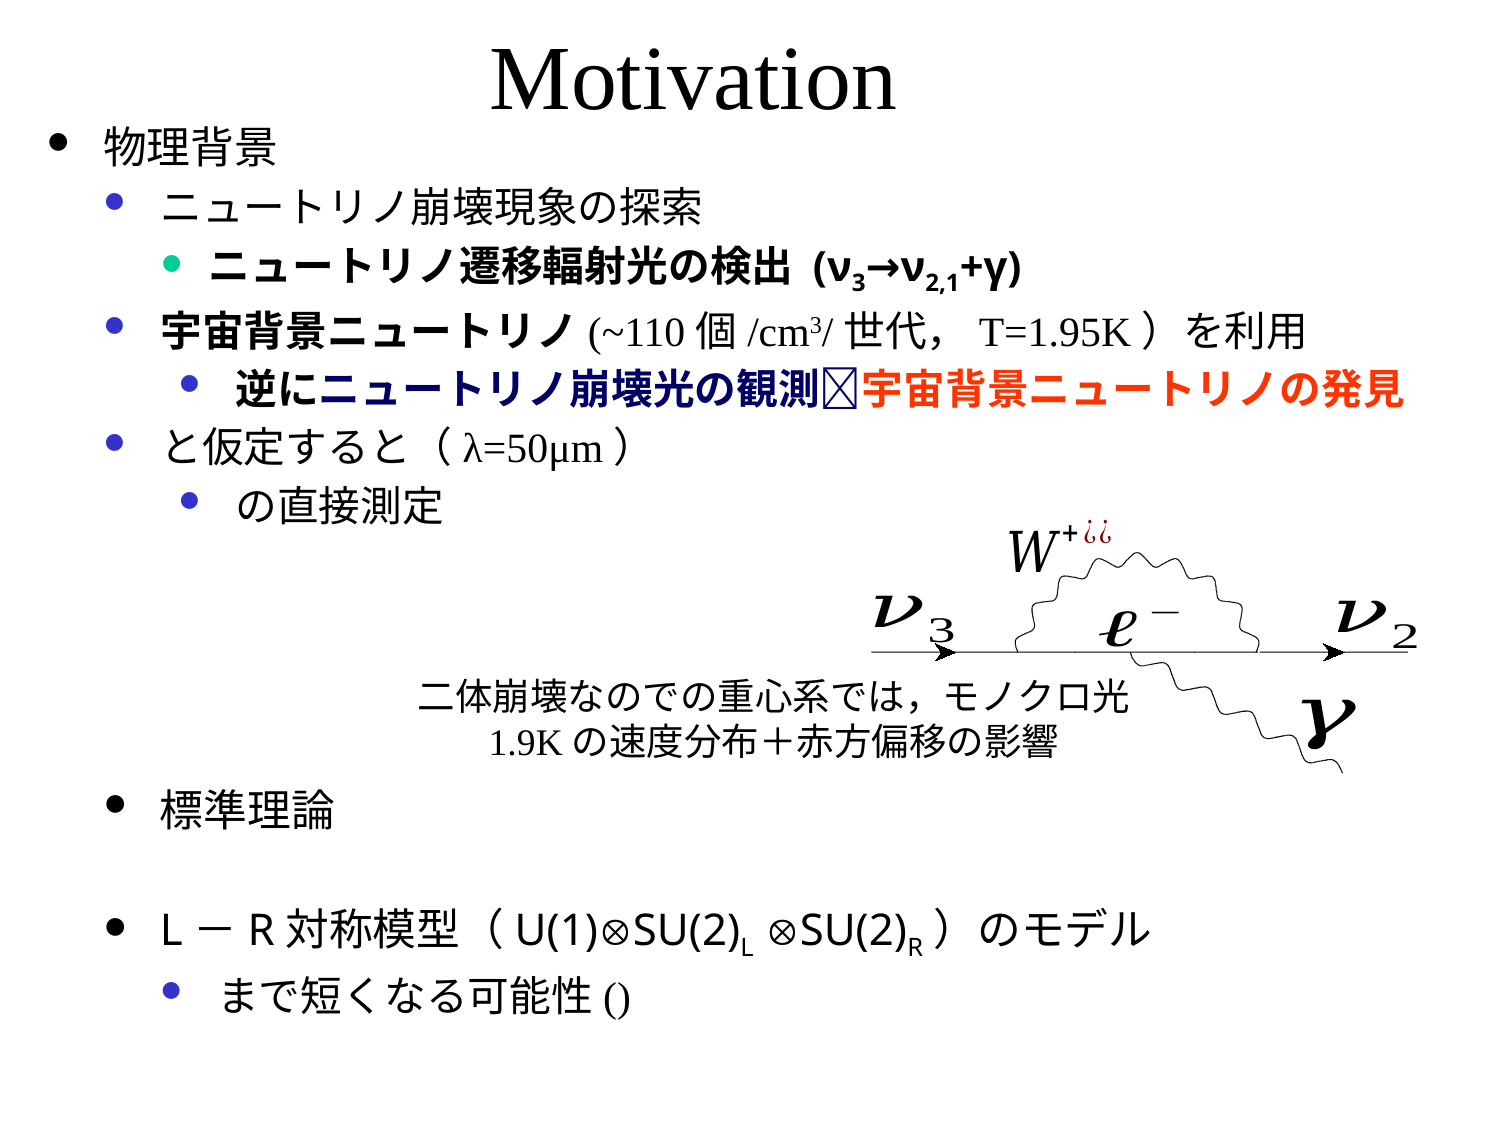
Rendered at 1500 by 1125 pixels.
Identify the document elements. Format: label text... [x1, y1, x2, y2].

title Motivation [75, 20, 1313, 126]
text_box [867, 518, 1423, 774]
